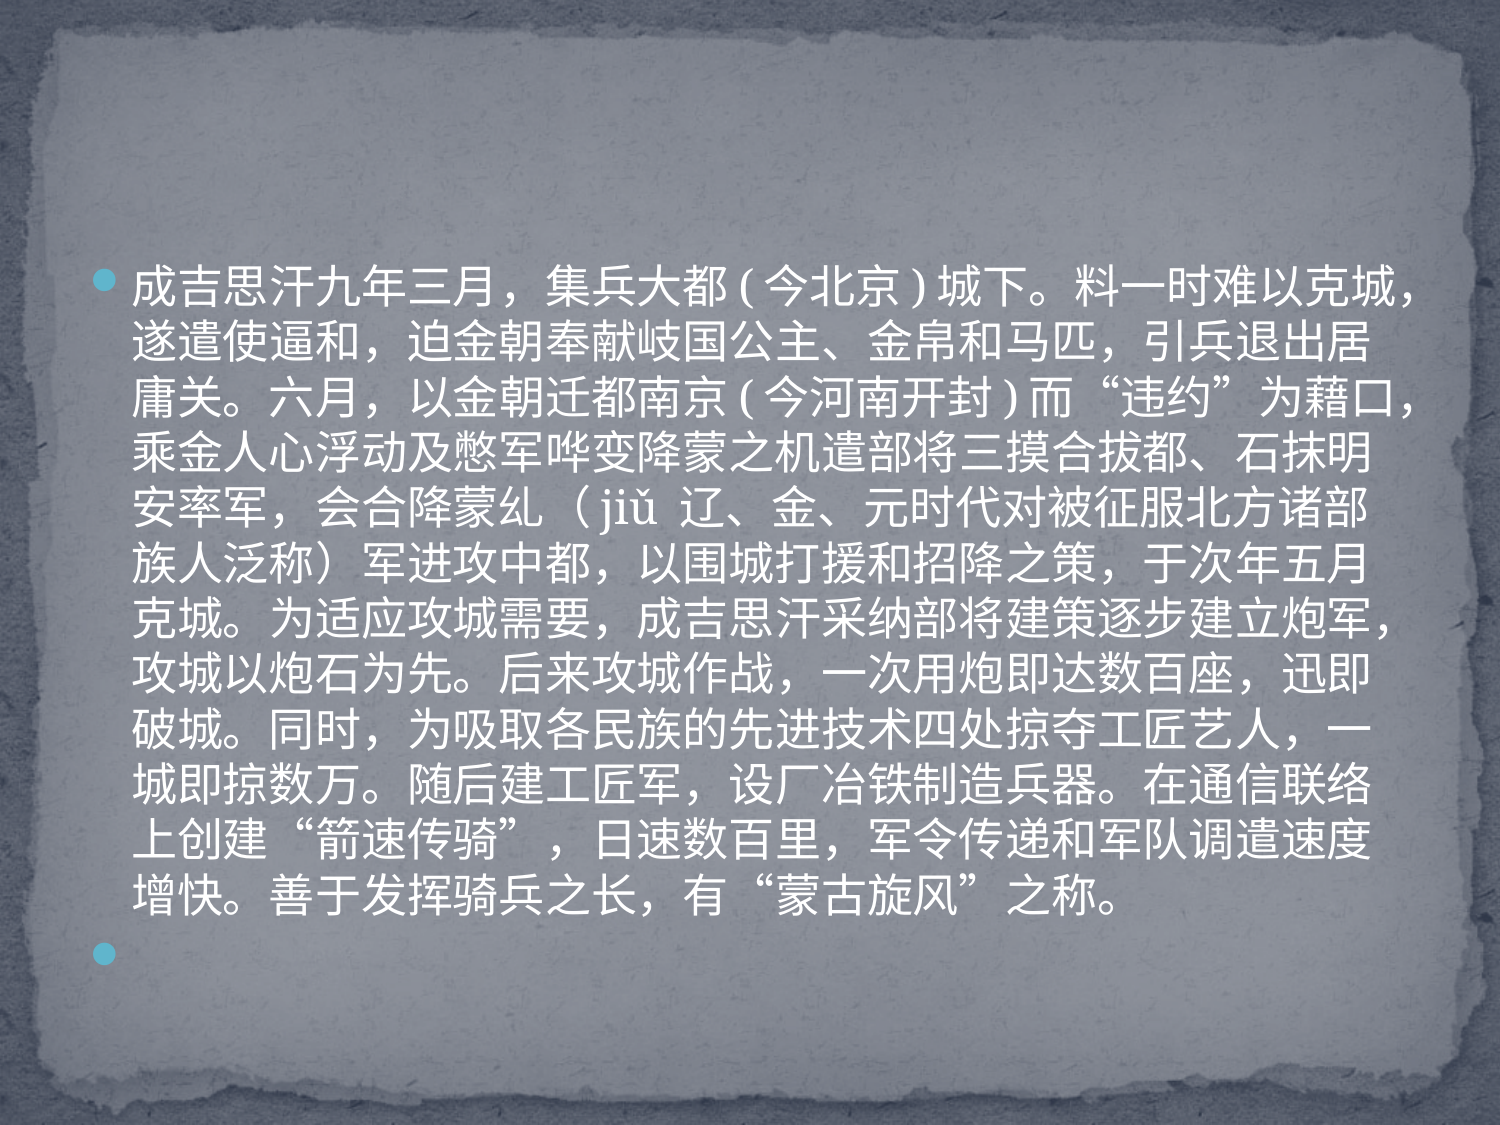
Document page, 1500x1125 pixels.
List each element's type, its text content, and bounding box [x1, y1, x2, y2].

list 成吉思汗九年三月，集兵大都(今北京)城下。料一时难以克城，遂遣使逼和，迫金朝奉献岐国公主、金帛和马匹，引兵退出居庸关。六月，以金朝迁都南京(今河南开封)而“违约”为藉口，乘金人心浮动及憋军哗变降蒙之机遣部将三摸合拔都、石抹明安率军，会合降蒙乣（jiǔ 辽、金、元时代对被征服北方诸部族人泛称）军进攻中都，以围城打援和招降之策，于次年五月克城。为适应攻城需要，成吉思汗采纳部将建策逐步建立炮军，攻城以炮石为先。后来攻城作战，一次用炮即达数百座，迅即破城。同时，为吸取各民族的先进技术四处掠夺工匠艺人，一城即掠数万。随后建工匠军，设厂冶铁制造兵器。在通信联络上创建“箭速传骑”，日速数百里，军令传递和军队调遣速度增快。善于发挥骑兵之长，有“蒙古旋风”之称。 [75, 249, 1425, 1000]
